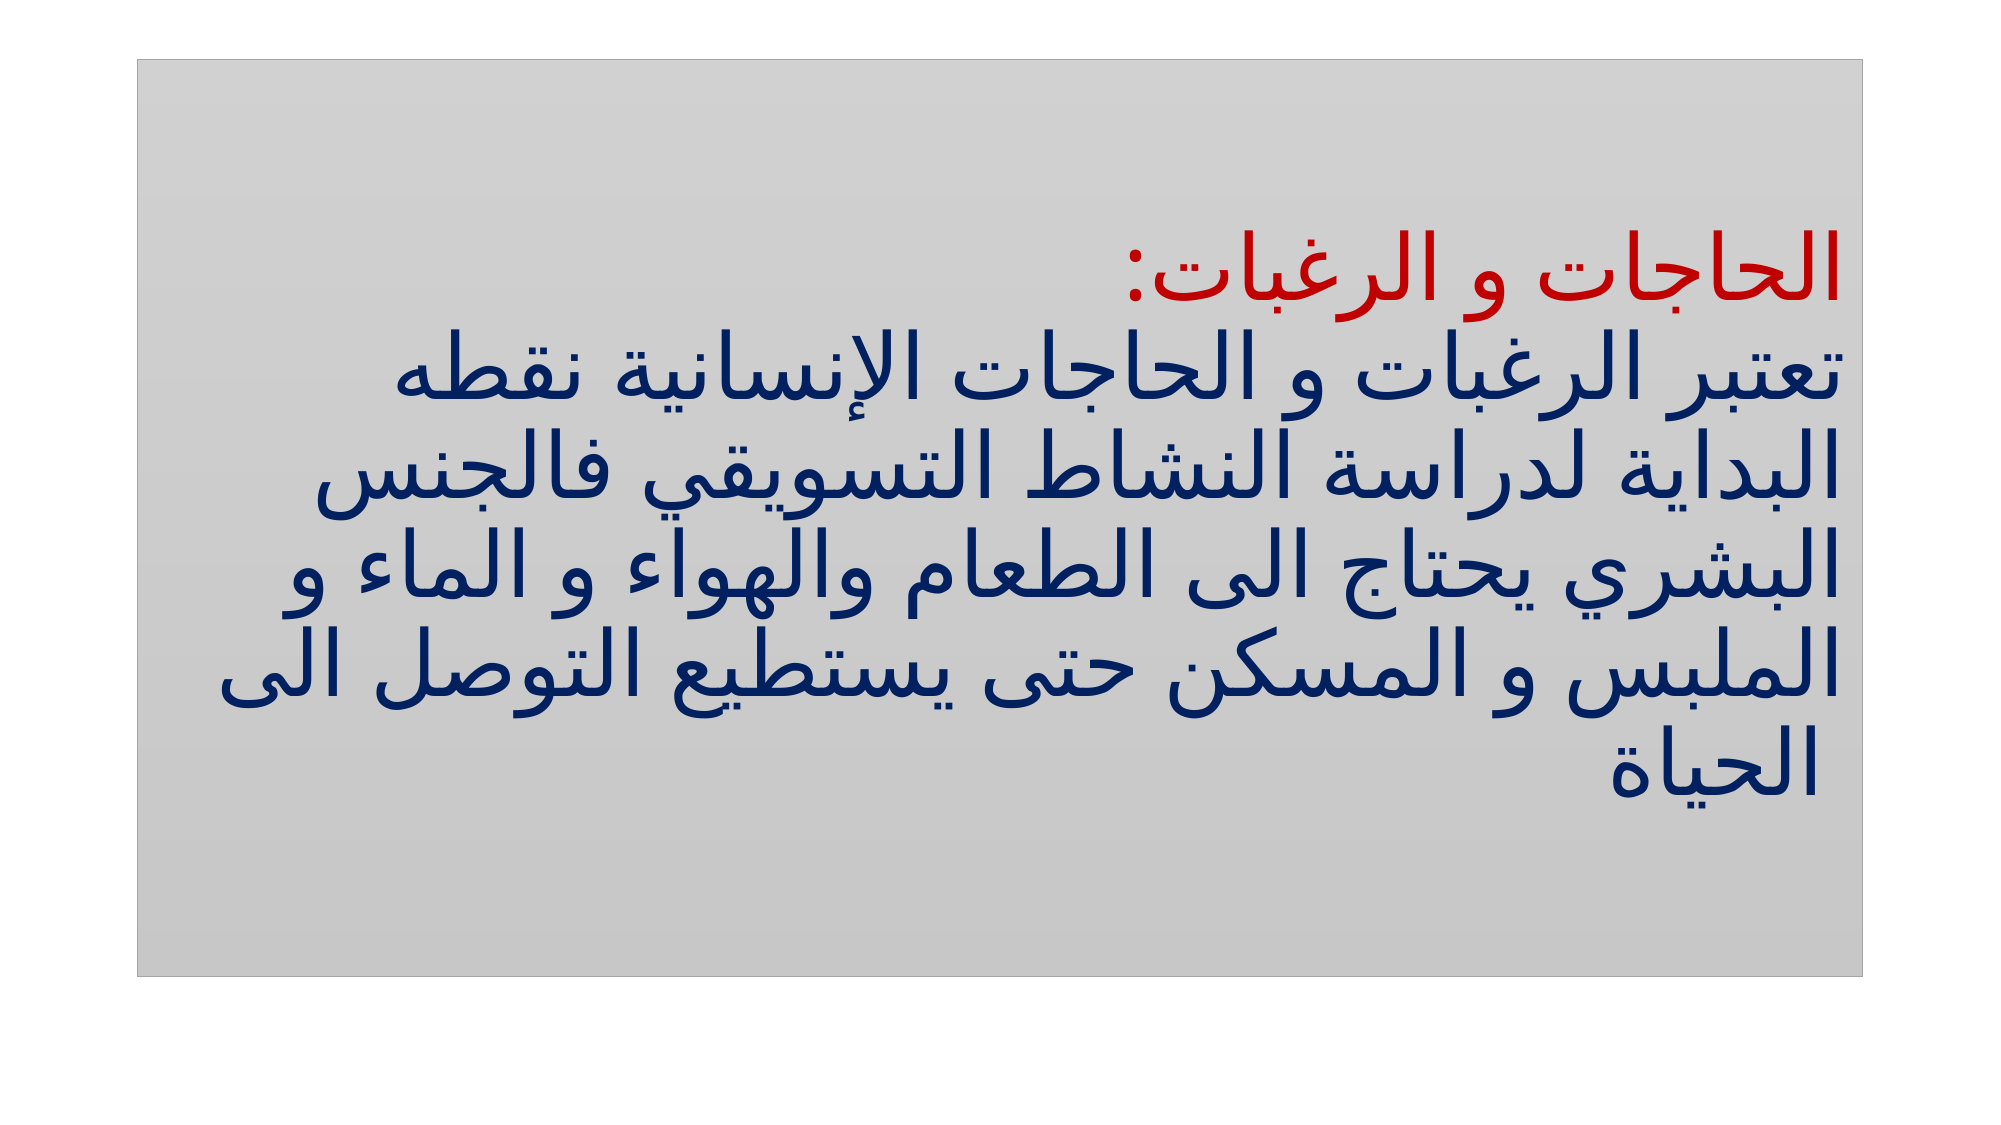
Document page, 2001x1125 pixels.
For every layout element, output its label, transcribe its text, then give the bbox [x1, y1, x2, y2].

title الحاجات و الرغبات: تعتبر الرغبات و الحاجات الإنسانية نقطه البداية لدراسة النشاط التسويقي فالجنس البشري يحتاج الى الطعام والهواء و الماء و الملبس و المسكن حتى يستطيع التوصل الى الحياة [137, 59, 1863, 977]
